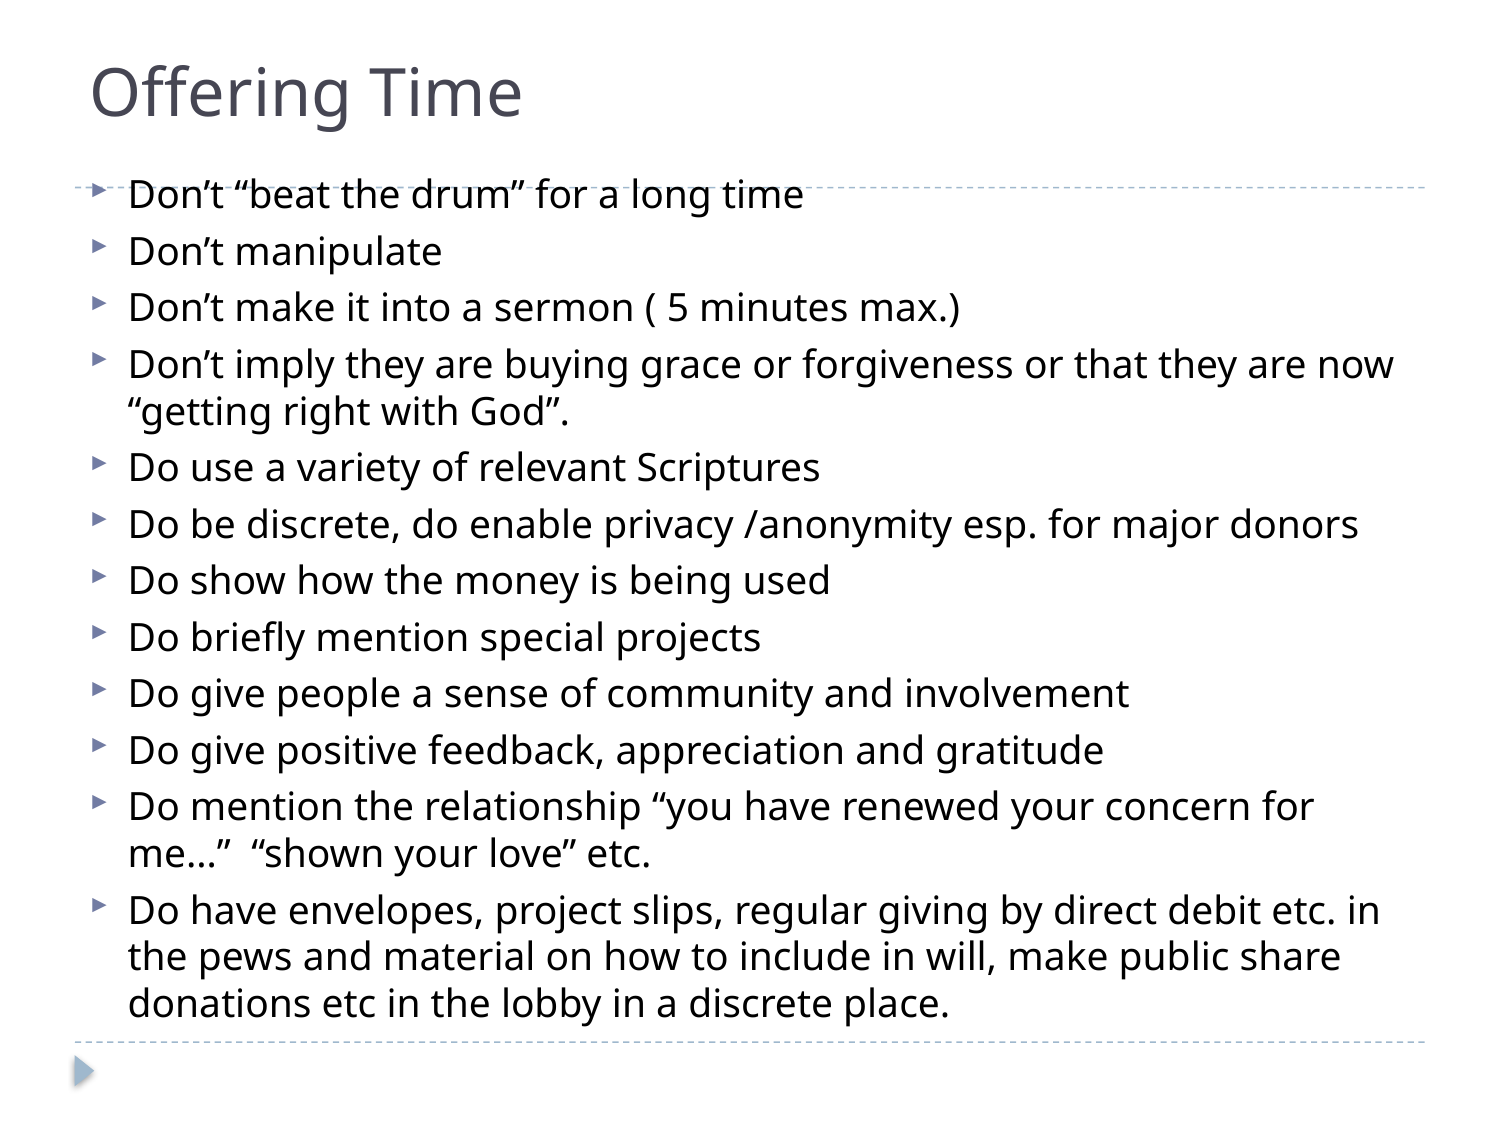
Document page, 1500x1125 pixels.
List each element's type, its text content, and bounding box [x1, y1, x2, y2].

title Offering Time [75, 24, 1425, 138]
list Don’t “beat the drum” for a long time Don’t manipulate Don’t make it into a sermon ( 5 minutes max.) Don’t imply they are buying grace or forgiveness or that they are now “getting right with God”. Do use a variety of relevant Scriptures Do be discrete, do enable privacy /anonymity esp. for major donors Do show how the money is being used Do briefly mention special projects Do give people a sense of community and involvement Do give positive feedback, appreciation and gratitude Do mention the relationship “you have renewed your concern for me…” “shown your love” etc. Do have envelopes, project slips, regular giving by direct debit etc. in the pews and material on how to include in will, make public share donations etc in the lobby in a discrete place. [75, 162, 1425, 1038]
